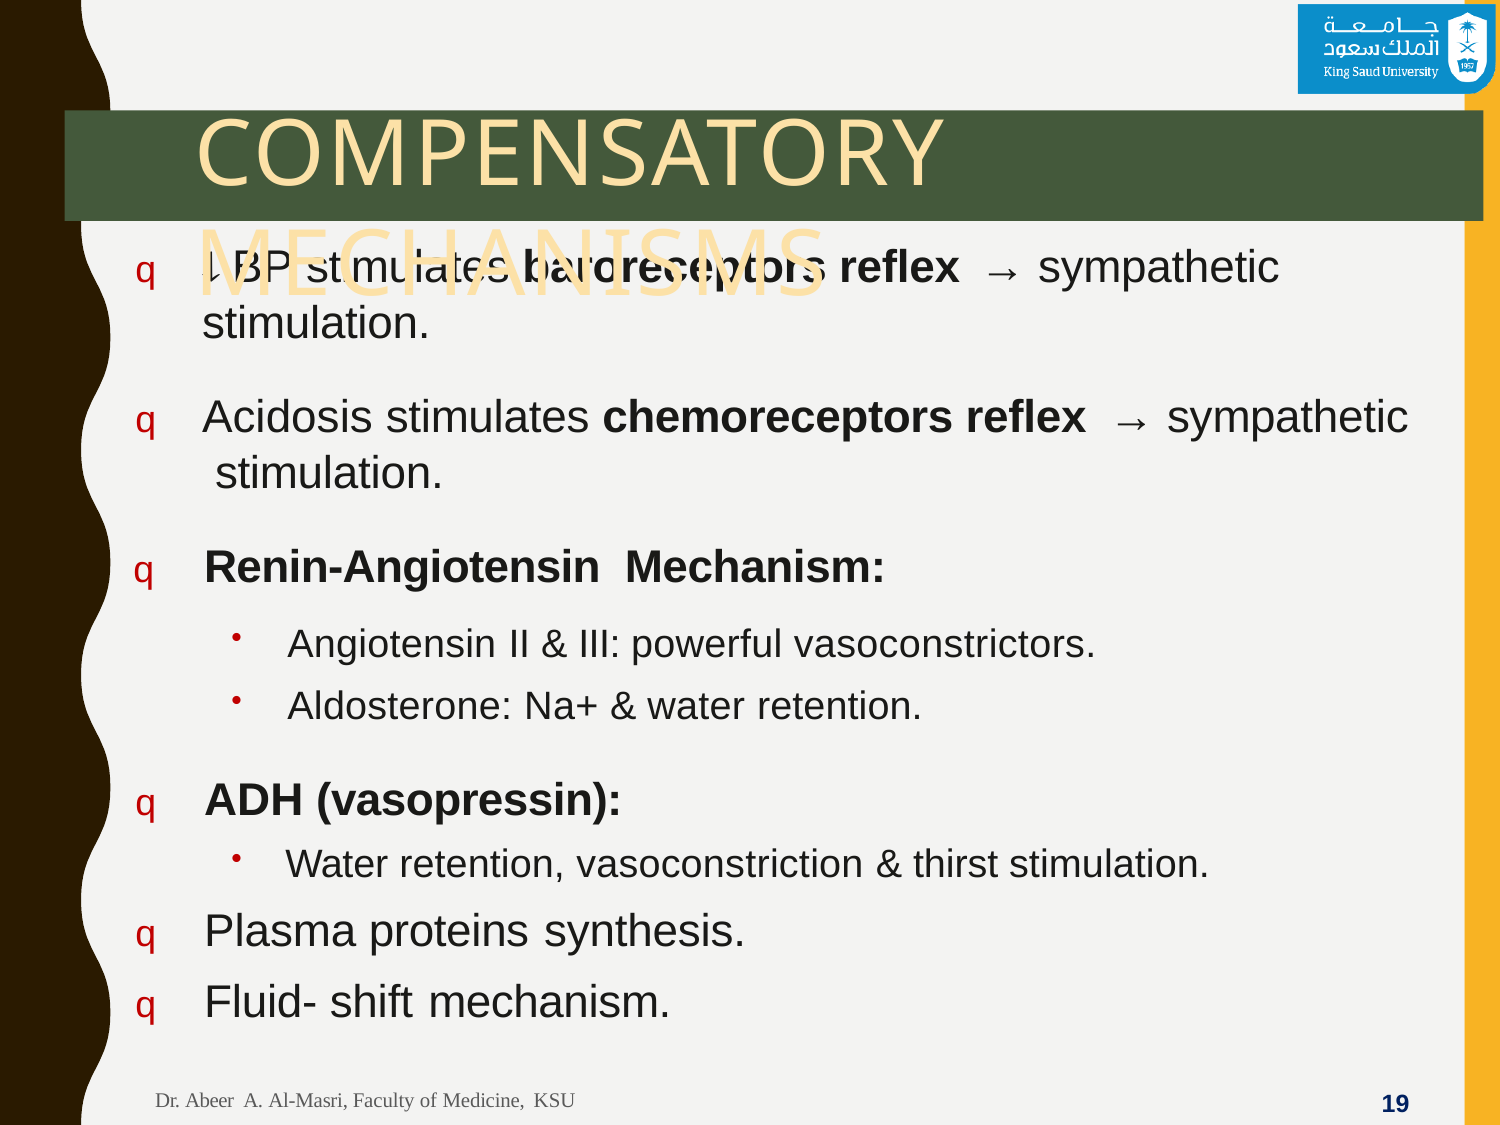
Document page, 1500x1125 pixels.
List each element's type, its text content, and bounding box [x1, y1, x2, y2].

text_box [64, 110, 192, 221]
footer Dr. Abeer A. Al-Masri, Faculty of Medicine, KSU [153, 1089, 581, 1125]
text_box [0, 0, 111, 1125]
text_box [1297, 4, 1496, 94]
text_box [1464, 0, 1500, 1125]
slide_number 10 [1377, 1090, 1415, 1125]
text_box [1351, 110, 1484, 221]
title COMPENSATORY MECHANISMS [192, 94, 1351, 314]
text_box q  BP stimulates baroreceptors reflex → sympathetic stimulation. q Acidosis stimulates chemoreceptors reflex → sympathetic stimulation. q Renin-Angiotensin Mechanism: Angiotensin II & III: powerful vasoconstrictors. Aldosterone: Na+ & water retention. q ADH (vasopressin): Water retention, vasoconstriction & thirst stimulation. q Plasma proteins synthesis. q Fluid- shift mechanism. [133, 235, 1413, 1027]
